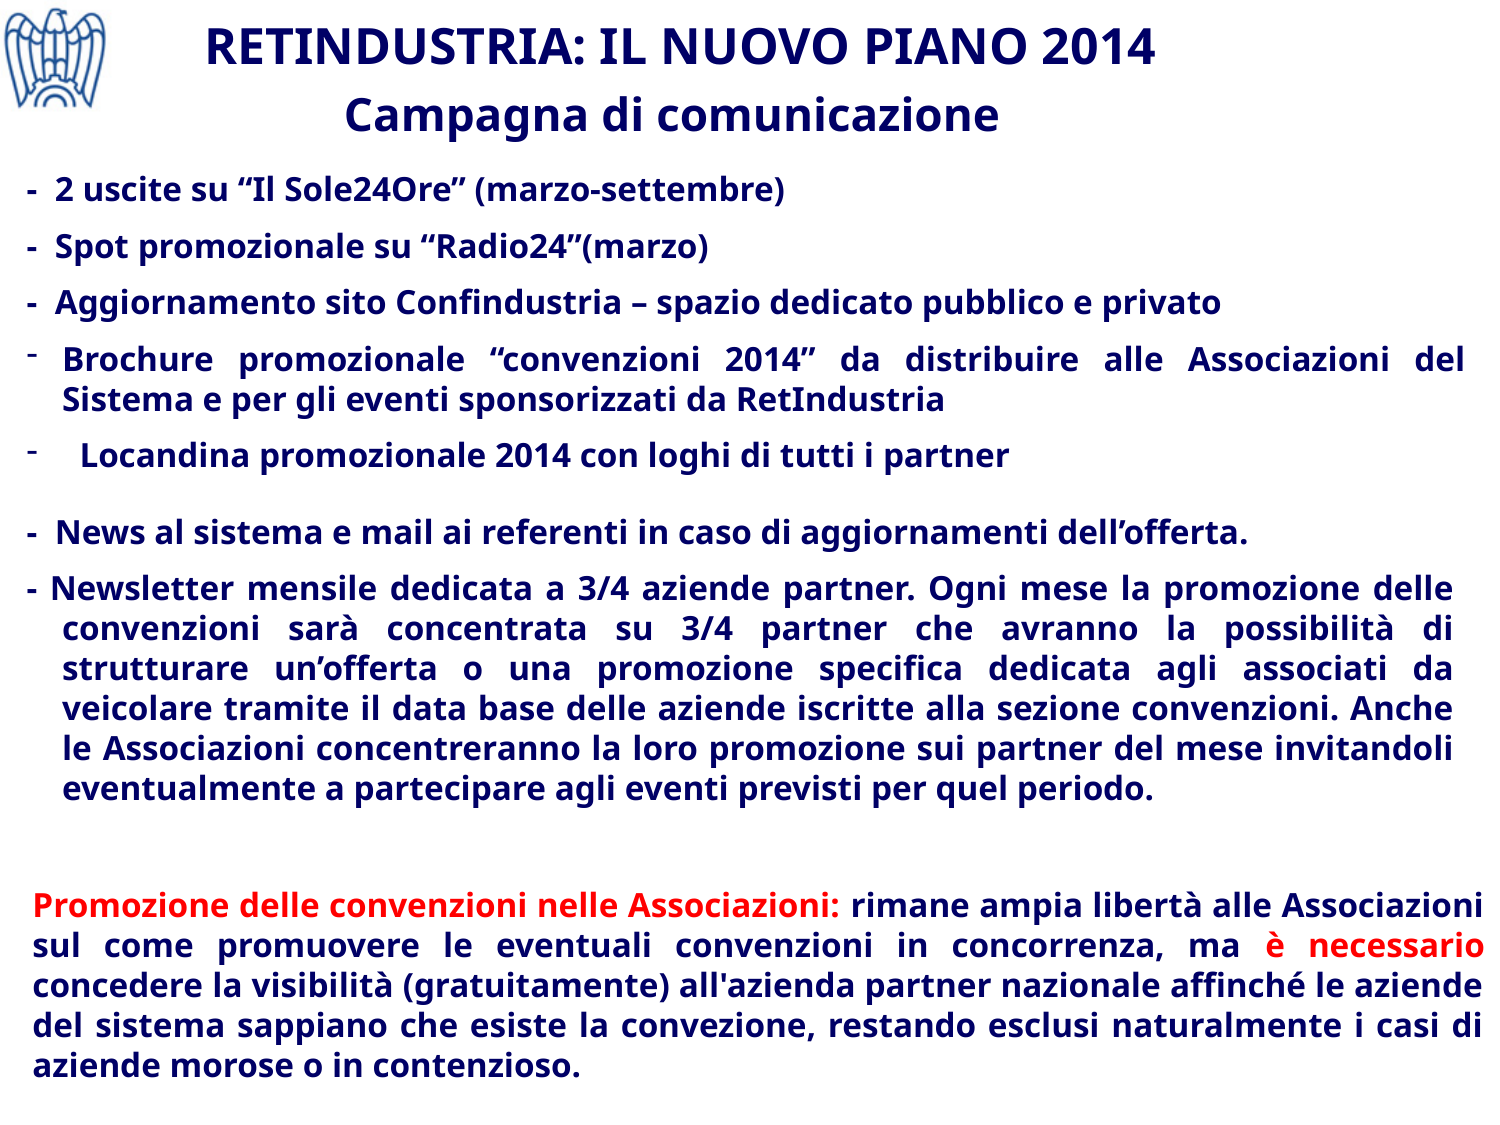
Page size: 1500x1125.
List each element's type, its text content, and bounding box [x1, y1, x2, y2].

text_box Campagna di comunicazione [329, 78, 1015, 148]
text_box - News al sistema e mail ai referenti in caso di aggiornamenti dell’offerta. - Newsletter mensile dedicata a 3/4 aziende partner. Ogni mese la promozione delle convenzioni sarà concentrata su 3/4 partner che avranno la possibilità di strutturare un’offerta o una promozione specifica dedicata agli associati da veicolare tramite il data base delle aziende iscritte alla sezione convenzioni. Anche le Associazioni concentreranno la loro promozione sui partner del mese invitandoli eventualmente a partecipare agli eventi previsti per quel periodo. [11, 503, 1471, 815]
text_box - 2 uscite su “Il Sole24Ore” (marzo-settembre) - Spot promozionale su “Radio24”(marzo) - Aggiornamento sito Confindustria – spazio dedicato pubblico e privato Brochure promozionale “convenzioni 2014” da distribuire alle Associazioni del Sistema e per gli eventi sponsorizzati da RetIndustria Locandina promozionale 2014 con loghi di tutti i partner [11, 160, 1483, 482]
text_box Promozione delle convenzioni nelle Associazioni: rimane ampia libertà alle Associazioni sul come promuovere le eventuali convenzioni in concorrenza, ma è necessario concedere la visibilità (gratuitamente) all'azienda partner nazionale affinché le aziende del sistema sappiano che esiste la convezione, restando esclusi naturalmente i casi di aziende morose o in contenzioso. [17, 876, 1500, 1092]
picture [0, 0, 113, 113]
text_box RETINDUSTRIA: IL NUOVO PIANO 2014 [189, 7, 1172, 82]
